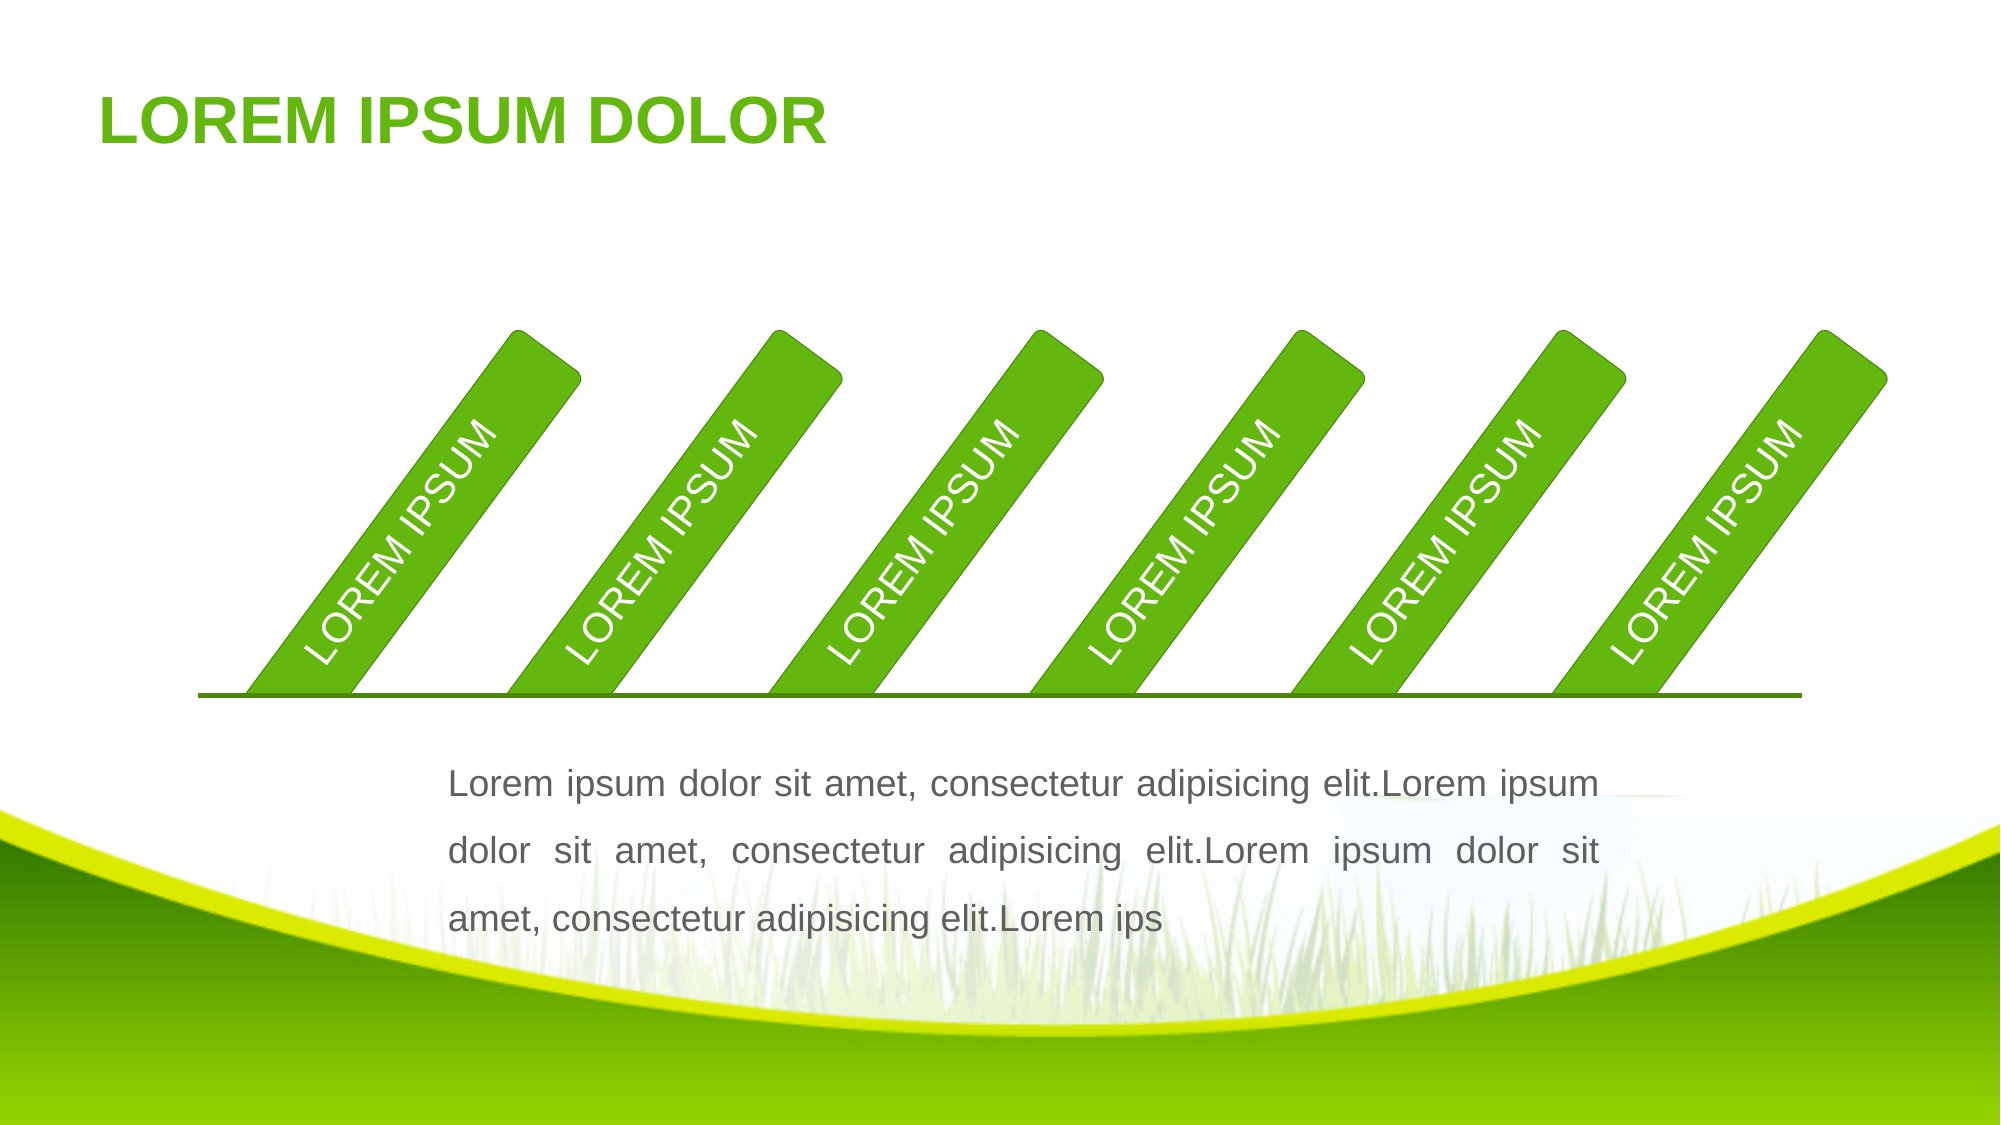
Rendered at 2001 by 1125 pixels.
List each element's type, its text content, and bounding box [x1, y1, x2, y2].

text_box LOREM IPSUM DOLOR [83, 51, 1269, 166]
text_box LOREM IPSUM [1551, 329, 1889, 693]
text_box LOREM IPSUM [767, 329, 1105, 693]
text_box Lorem ipsum dolor sit amet, consectetur adipisicing elit.Lorem ipsum dolor sit amet, consectetur adipisicing elit.Lorem ipsum dolor sit amet, consectetur adipisicing elit.Lorem ips [433, 729, 1615, 1022]
text_box LOREM IPSUM [1290, 329, 1627, 693]
picture [0, 795, 2000, 1125]
text_box LOREM IPSUM [506, 329, 844, 693]
text_box LOREM IPSUM [1028, 329, 1366, 693]
text_box LOREM IPSUM [245, 329, 582, 693]
